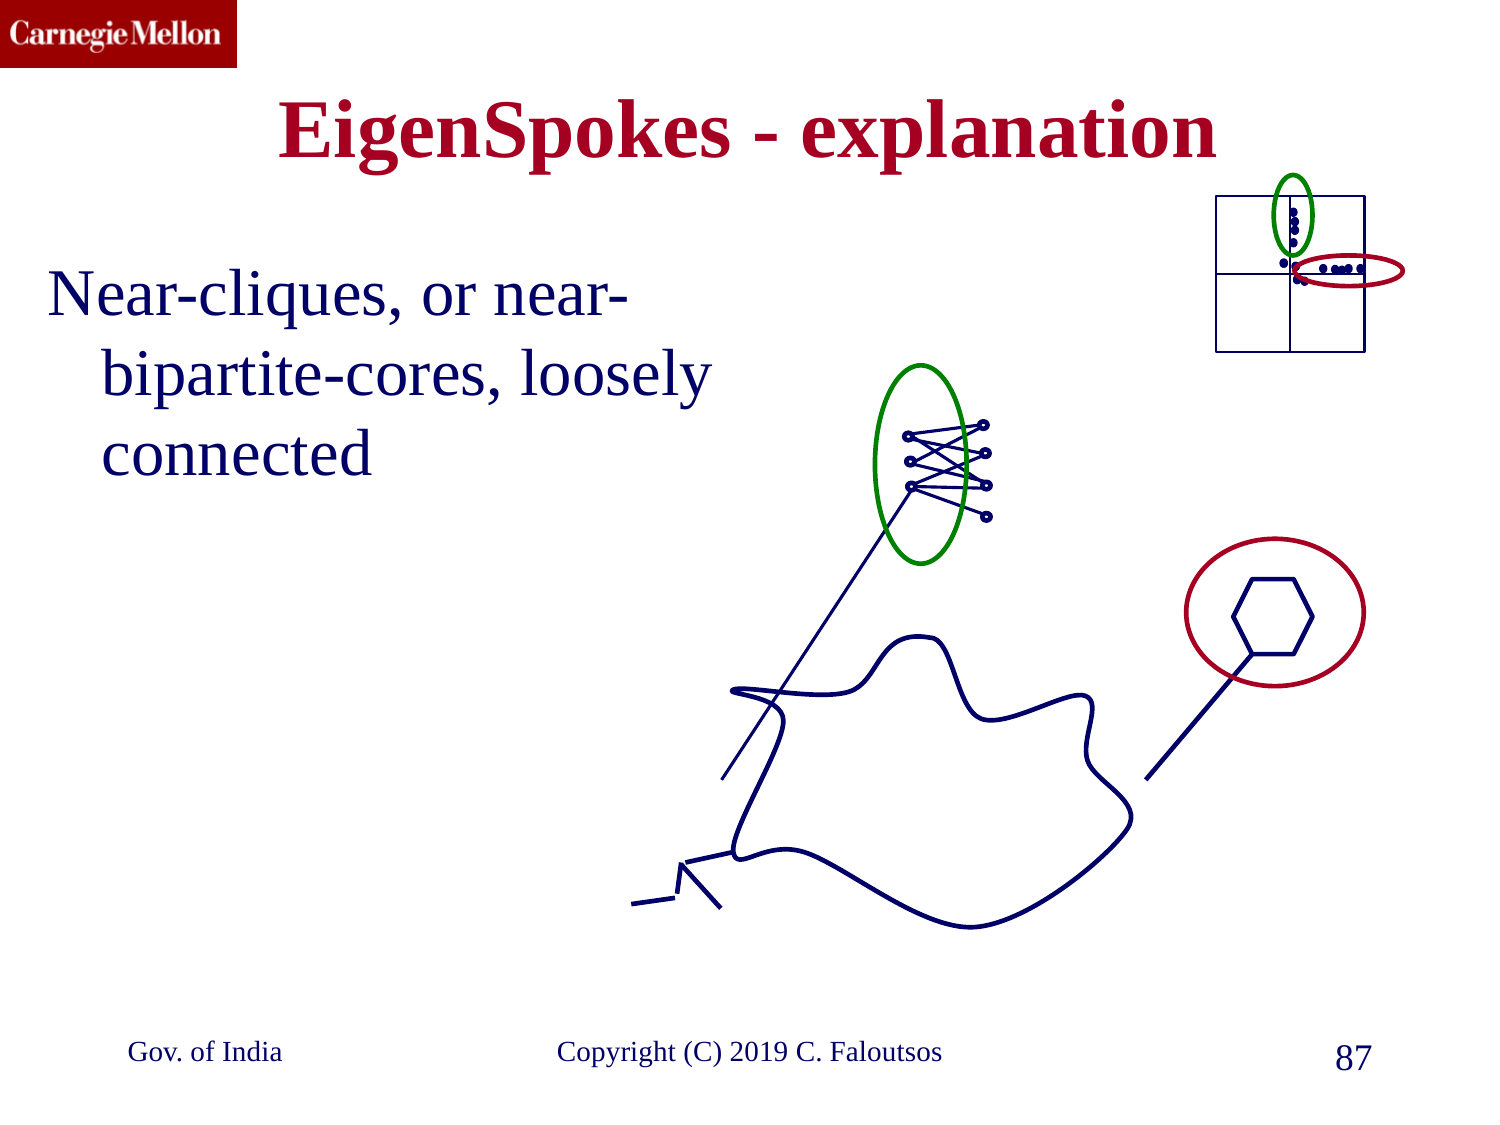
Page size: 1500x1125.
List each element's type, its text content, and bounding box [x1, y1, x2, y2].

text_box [678, 866, 724, 907]
slide_number 87 [1074, 1024, 1388, 1101]
text_box [1186, 538, 1364, 687]
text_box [1233, 578, 1313, 655]
text_box [733, 637, 1131, 928]
list Near-cliques, or near-bipartite-cores, loosely connected [32, 241, 817, 1030]
text_box [1369, 256, 1403, 285]
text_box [1215, 195, 1365, 352]
picture [0, 0, 237, 68]
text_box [630, 897, 673, 905]
footer Copyright (C) 2019 C. Faloutsos [512, 1024, 988, 1101]
text_box [1276, 174, 1310, 194]
text_box [874, 365, 962, 559]
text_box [911, 490, 929, 638]
text_box [731, 688, 777, 703]
title EigenSpokes - explanation [92, 60, 1404, 188]
slide_number Gov. of India [112, 1024, 426, 1101]
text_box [903, 421, 991, 521]
text_box [933, 529, 956, 561]
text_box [1085, 616, 1234, 697]
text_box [685, 851, 734, 863]
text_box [663, 875, 673, 881]
